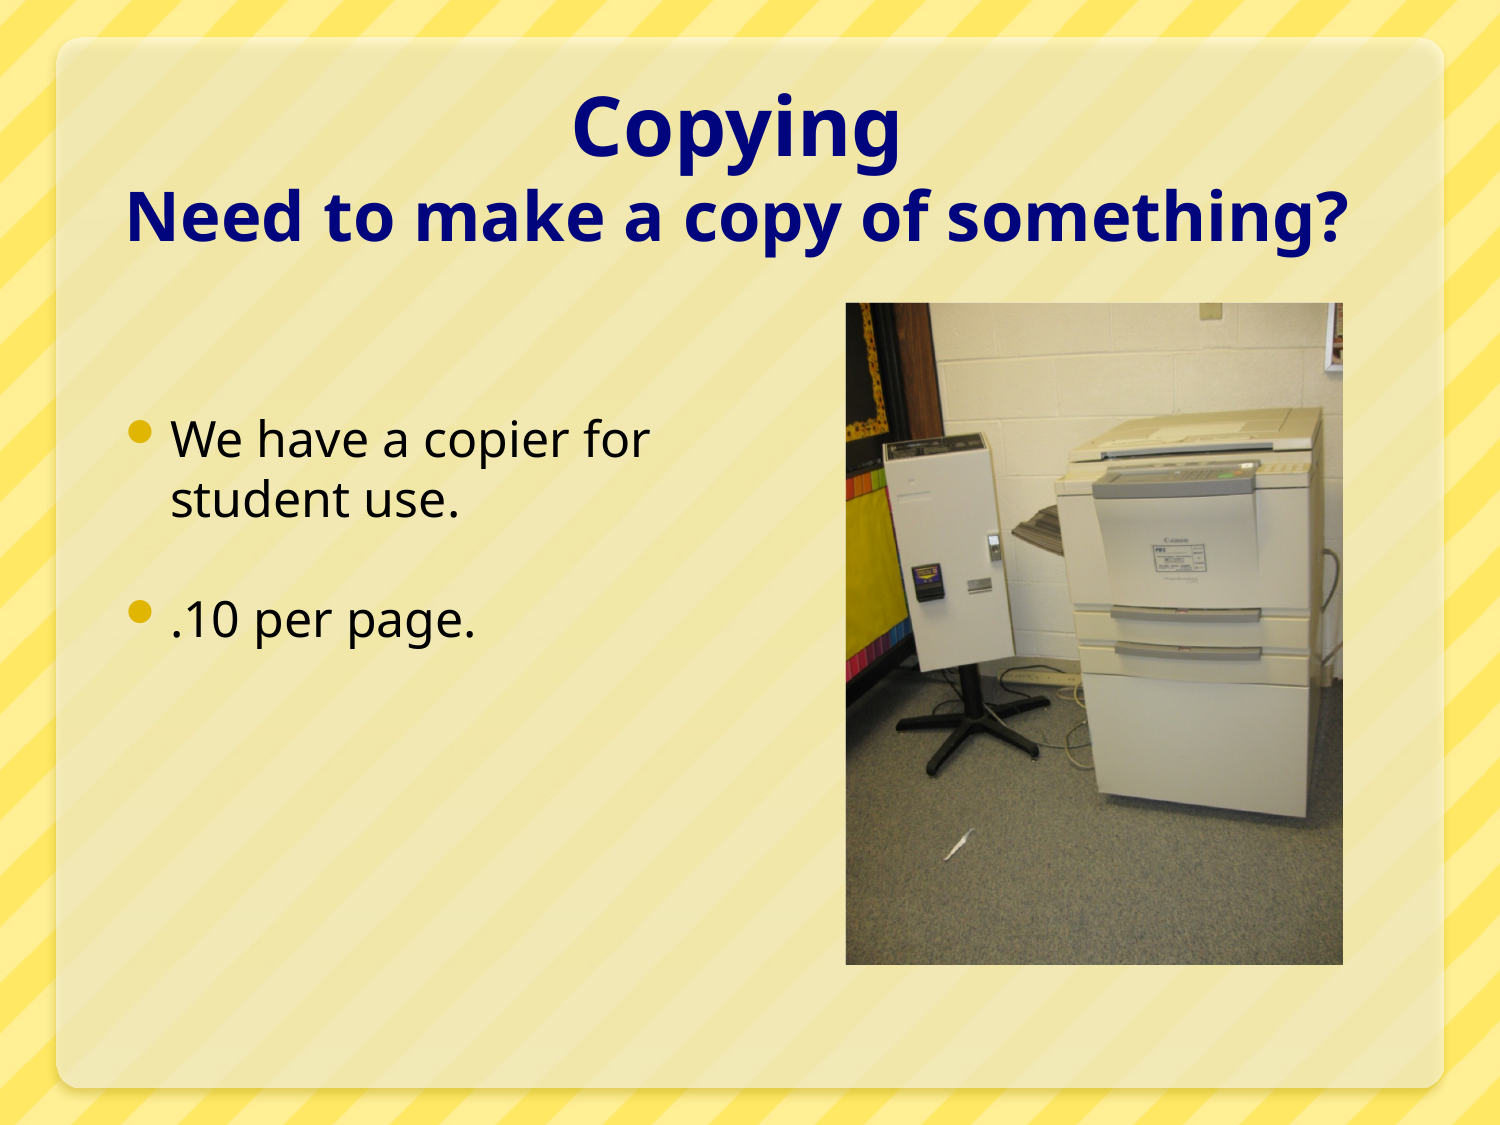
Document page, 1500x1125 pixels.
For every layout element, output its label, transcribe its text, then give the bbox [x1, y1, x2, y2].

picture [846, 303, 1343, 385]
list We have a copier for student use. .10 per page. [87, 399, 750, 888]
title Copying Need to make a copy of something? [62, 62, 1413, 263]
picture [846, 883, 1343, 964]
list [762, 385, 1425, 883]
